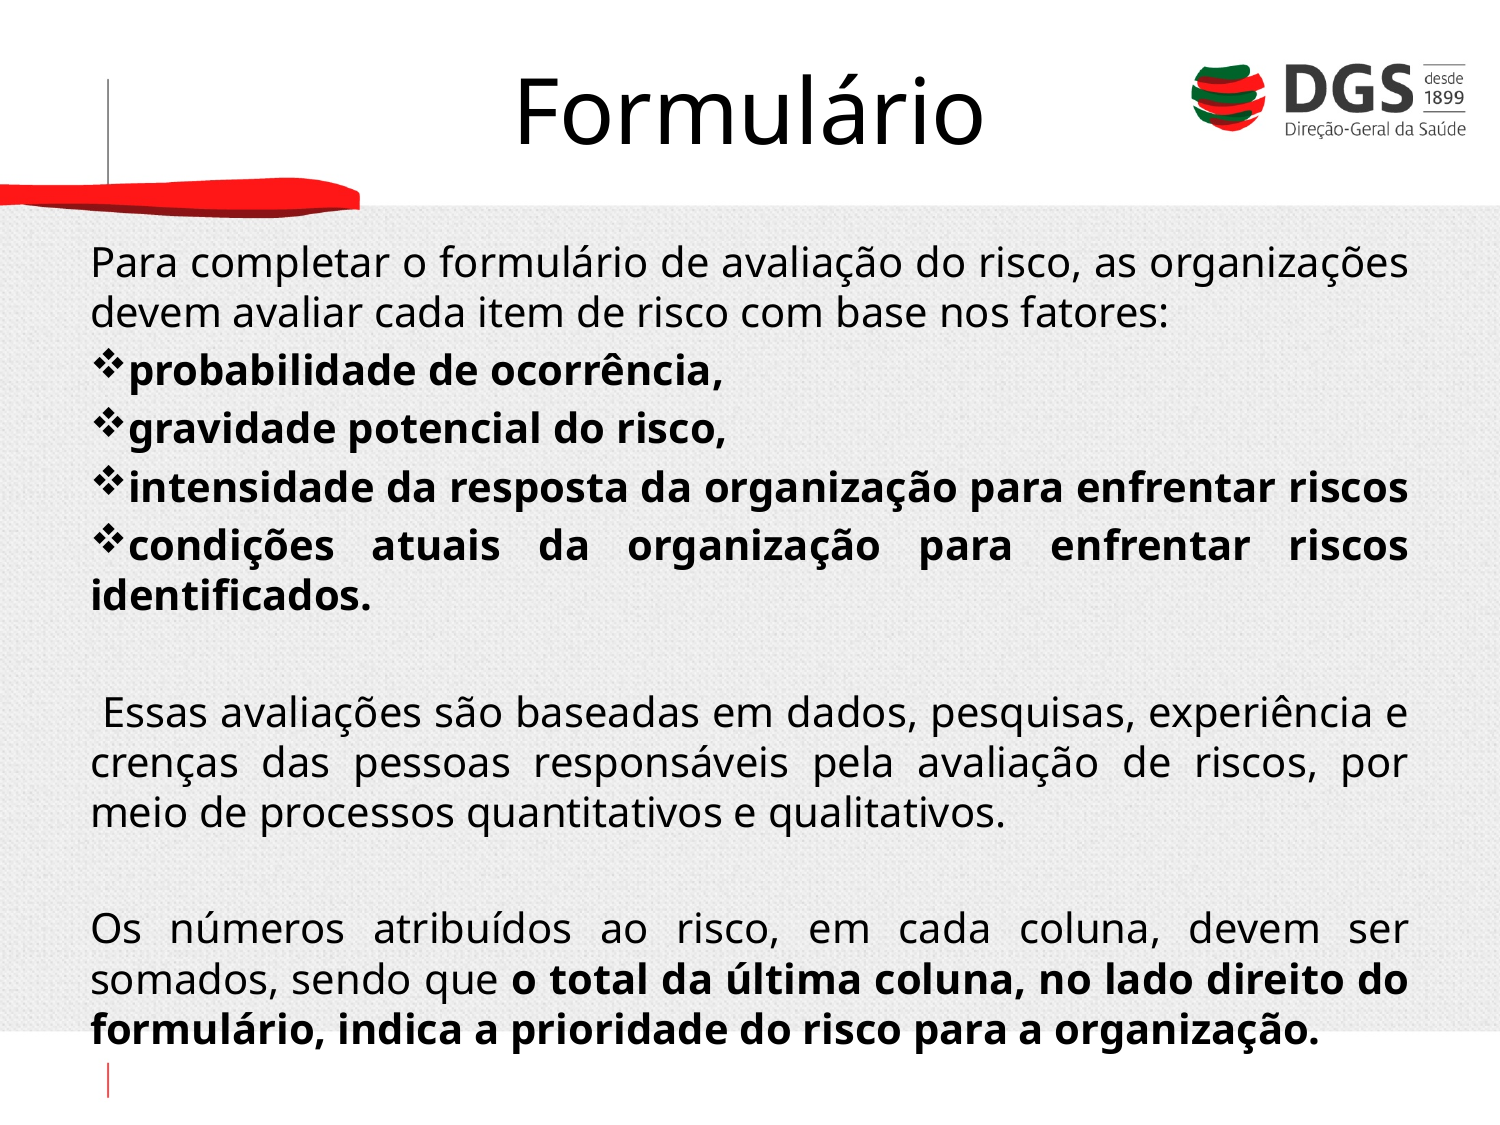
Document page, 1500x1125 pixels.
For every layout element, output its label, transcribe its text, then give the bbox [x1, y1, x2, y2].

picture [0, 0, 1500, 1125]
title Formulário [74, 44, 1426, 171]
list Para completar o formulário de avaliação do risco, as organizações devem avaliar cada item de risco com base nos fatores: probabilidade de ocorrência, gravidade potencial do risco, intensidade da resposta da organização para enfrentar riscos condições atuais da organização para enfrentar riscos identificados. Essas avaliações são baseadas em dados, pesquisas, experiência e crenças das pessoas responsáveis pela avaliação de riscos, por meio de processos quantitativos e qualitativos. Os números atribuídos ao risco, em cada coluna, devem ser somados, sendo que o total da última coluna, no lado direito do formulário, indica a prioridade do risco para a organização. [74, 227, 1426, 1006]
